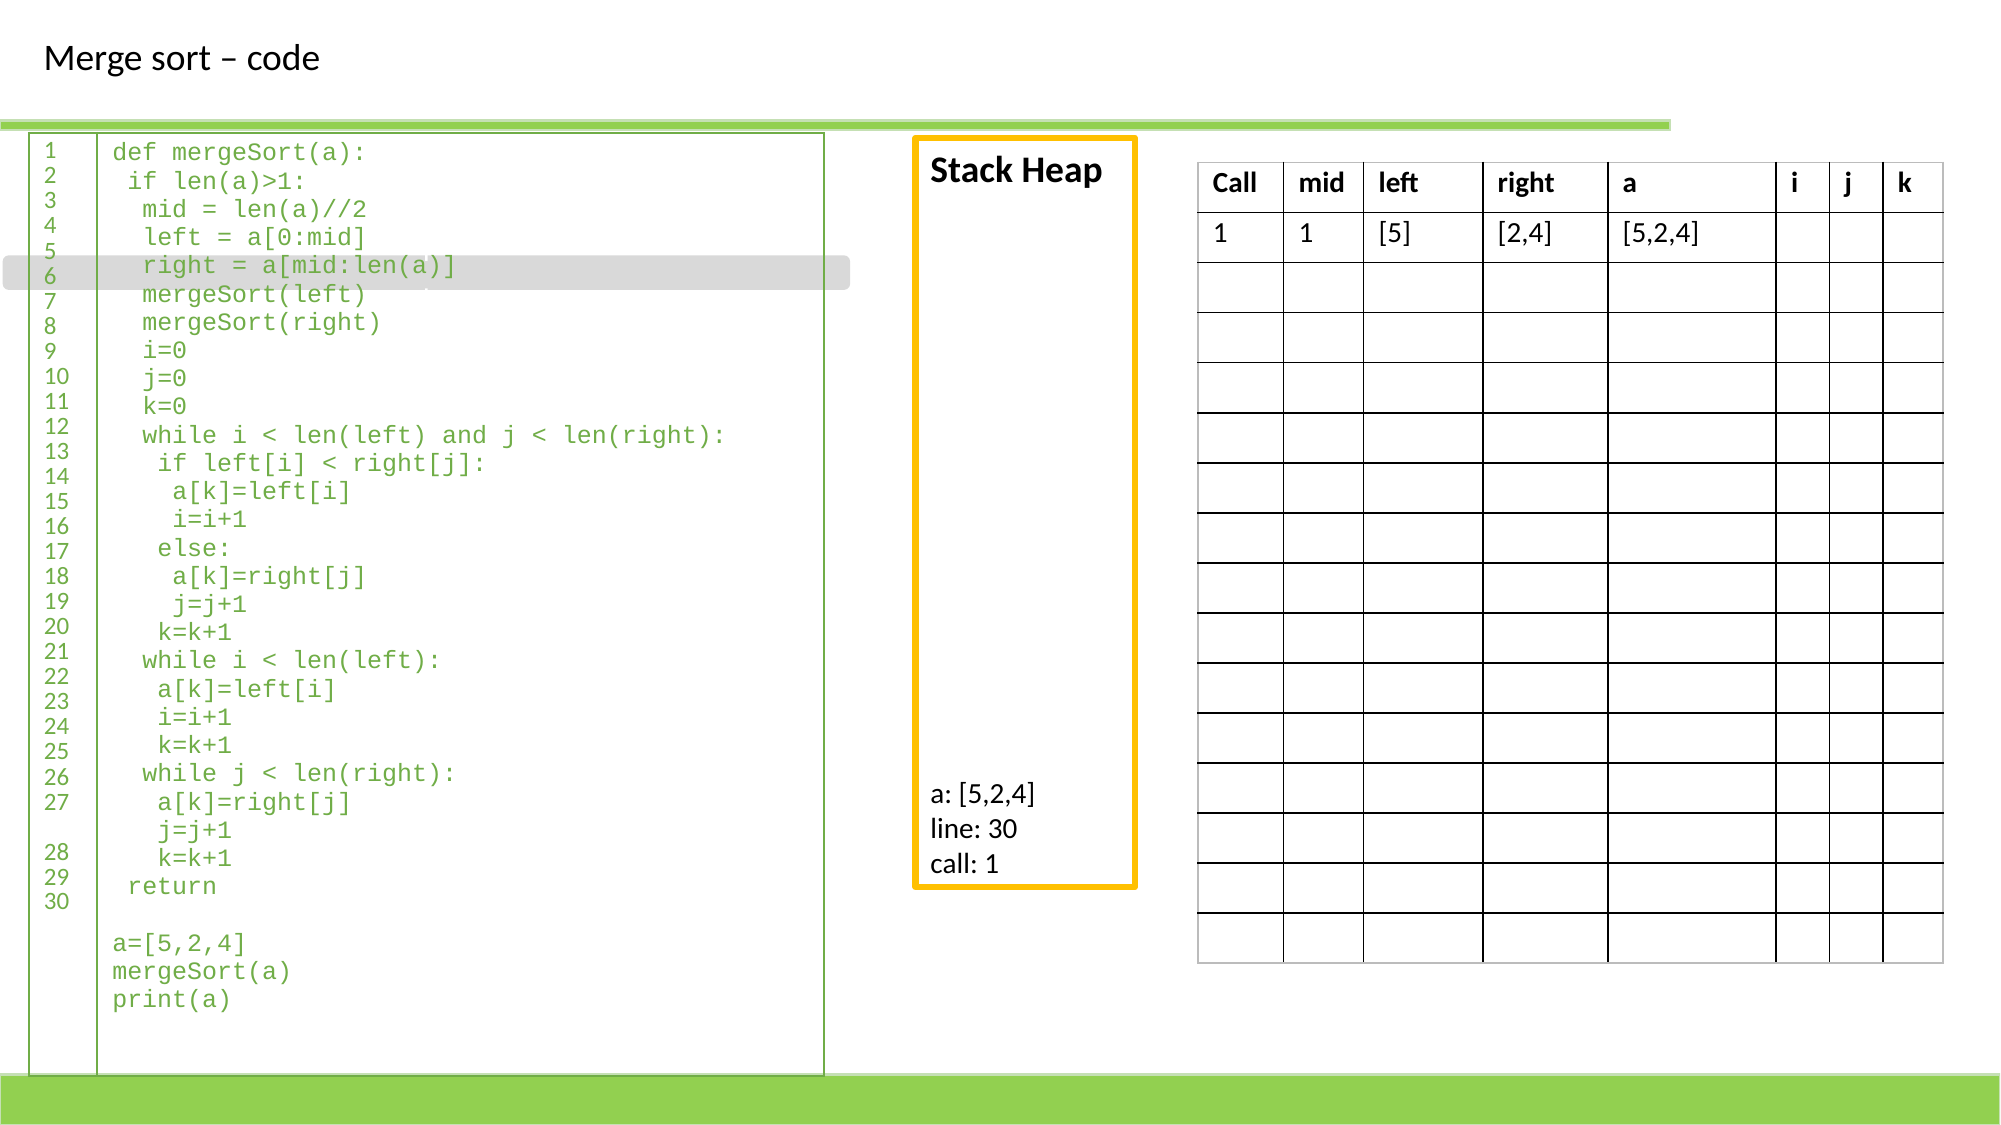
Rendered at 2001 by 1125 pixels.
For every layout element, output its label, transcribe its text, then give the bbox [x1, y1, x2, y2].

table_cell [1364, 764, 1482, 812]
table_cell [1284, 514, 1363, 562]
table_cell [1364, 313, 1482, 362]
table_header a [1609, 163, 1775, 212]
table_cell [1830, 213, 1882, 262]
table_cell [1830, 363, 1882, 412]
table_header k [1884, 163, 1942, 212]
table_cell [1884, 914, 1942, 962]
table_cell [1830, 864, 1882, 912]
table_cell [1777, 464, 1829, 512]
table_cell 1 [1199, 213, 1283, 262]
table_cell [1777, 363, 1829, 412]
table_cell [1199, 263, 1283, 312]
table_cell [1777, 313, 1829, 362]
table_cell [1830, 414, 1882, 462]
table_cell [1199, 664, 1283, 712]
table_cell [1830, 714, 1882, 762]
table_cell [1364, 263, 1482, 312]
table_cell [1364, 363, 1482, 412]
table_cell [1884, 363, 1942, 412]
table_cell [1830, 263, 1882, 312]
table_cell [1284, 363, 1363, 412]
table_cell [1199, 864, 1283, 912]
table_cell [1484, 263, 1607, 312]
table_cell [1884, 514, 1942, 562]
table_header right [1484, 163, 1607, 212]
table_header j [1830, 163, 1882, 212]
table_cell [1364, 864, 1482, 912]
table_cell [1830, 764, 1882, 812]
table_cell [1777, 914, 1829, 962]
table_cell [1364, 714, 1482, 762]
table_cell [1777, 714, 1829, 762]
table_cell [1484, 614, 1607, 662]
table_cell [1484, 764, 1607, 812]
table_cell [1609, 814, 1775, 862]
table_cell [1777, 664, 1829, 712]
table_cell [1199, 564, 1283, 612]
table_cell [1284, 864, 1363, 912]
table_header i [1777, 163, 1829, 212]
table_cell [1199, 414, 1283, 462]
text_box Merge sort – code [28, 25, 1072, 86]
table_cell [1609, 664, 1775, 712]
table_cell [1199, 714, 1283, 762]
table_cell [1777, 514, 1829, 562]
table_cell [1364, 564, 1482, 612]
table_cell [1199, 514, 1283, 562]
table_cell [1777, 213, 1829, 262]
table_cell [1364, 414, 1482, 462]
table_cell [1609, 363, 1775, 412]
table_cell [1199, 764, 1283, 812]
table_cell [1777, 814, 1829, 862]
table_cell [1777, 564, 1829, 612]
table_cell [1830, 814, 1882, 862]
table_header Call [1199, 163, 1283, 212]
table_cell [1609, 864, 1775, 912]
table_cell [1484, 814, 1607, 862]
table_cell [1830, 614, 1882, 662]
table_cell [1609, 414, 1775, 462]
table_cell [1609, 464, 1775, 512]
table_cell [1364, 814, 1482, 862]
table_cell [1484, 564, 1607, 612]
table_cell [1777, 764, 1829, 812]
table_header left [1364, 163, 1482, 212]
table_cell [1484, 664, 1607, 712]
table_cell [1484, 714, 1607, 762]
table_cell [1609, 564, 1775, 612]
table_cell [1484, 363, 1607, 412]
table_cell [1484, 464, 1607, 512]
table_cell [5,2,4] [1609, 213, 1775, 262]
table_cell [1777, 263, 1829, 312]
table_cell [1884, 714, 1942, 762]
table_cell [1484, 864, 1607, 912]
table_header 1 2 3 4 5 6 7 8 9 10 11 12 13 14 15 16 17 18 19 20 21 22 23 24 25 26 27 28 29 30 [30, 134, 96, 1075]
table_cell [1830, 914, 1882, 962]
text_box + + [825, 255, 851, 290]
table_cell [1609, 714, 1775, 762]
table_cell [1884, 564, 1942, 612]
table_cell [1284, 914, 1363, 962]
table_cell [1830, 464, 1882, 512]
table_cell [1884, 464, 1942, 512]
table_cell [1884, 313, 1942, 362]
table_cell [1609, 514, 1775, 562]
table_cell [1777, 864, 1829, 912]
table_cell [2,4] [1484, 213, 1607, 262]
table_cell [1364, 614, 1482, 662]
table_cell [1609, 313, 1775, 362]
table_cell [1609, 914, 1775, 962]
table_cell [1884, 614, 1942, 662]
table_cell [1284, 664, 1363, 712]
table_cell [1884, 664, 1942, 712]
table_cell [1609, 263, 1775, 312]
text_box Stack Heap a: [5,2,4] line: 30 call: 1 [915, 137, 1135, 888]
table_cell [1777, 414, 1829, 462]
table_cell [1364, 664, 1482, 712]
table_header mid [1284, 163, 1363, 212]
table_cell [1284, 414, 1363, 462]
table_cell [1364, 464, 1482, 512]
table_cell [1284, 614, 1363, 662]
table_cell [5] [1364, 213, 1482, 262]
table_cell [1777, 614, 1829, 662]
table_cell [1199, 814, 1283, 862]
table_cell [1484, 914, 1607, 962]
table_cell [1884, 414, 1942, 462]
table_cell [1199, 313, 1283, 362]
table_cell [1284, 764, 1363, 812]
table_cell [1609, 764, 1775, 812]
table_cell [1364, 514, 1482, 562]
table_cell [1284, 313, 1363, 362]
table_cell [1199, 464, 1283, 512]
table_cell [1284, 564, 1363, 612]
table_cell [1830, 664, 1882, 712]
table_cell [1830, 514, 1882, 562]
table_cell [1364, 914, 1482, 962]
table_cell [1884, 213, 1942, 262]
table_cell [1484, 514, 1607, 562]
table_cell [1284, 263, 1363, 312]
table_cell 1 [1284, 213, 1363, 262]
table_header def mergeSort(a): if len(a)>1: mid = len(a)//2 left = a[0:mid] right = a[mid:len(a)] mergeSort(left) mergeSort(right) i=0 j=0 k=0 while i < len(left) and j < len(right): if left[i] < right[j]: a[k]=left[i] i=i+1 else: a[k]=right[j] j=j+1 k=k+1 while i < len(left): a[k]=left[i] i=i+1 k=k+1 while j < len(right): a[k]=right[j] j=j+1 k=k+1 return a=[5,2,4] mergeSort(a) print(a) [98, 134, 823, 1075]
table_cell [1284, 814, 1363, 862]
table_cell [1284, 464, 1363, 512]
table_cell [1884, 263, 1942, 312]
table_cell [1284, 714, 1363, 762]
table_cell [1199, 363, 1283, 412]
table_cell [1830, 564, 1882, 612]
table_cell [1484, 313, 1607, 362]
table_cell [1884, 864, 1942, 912]
table_cell [1609, 614, 1775, 662]
table_cell [1199, 614, 1283, 662]
table_cell [1830, 313, 1882, 362]
text_box + + [2, 255, 28, 290]
table_cell [1484, 414, 1607, 462]
table_cell [1199, 914, 1283, 962]
table_cell [1884, 814, 1942, 862]
table_cell [1884, 764, 1942, 812]
